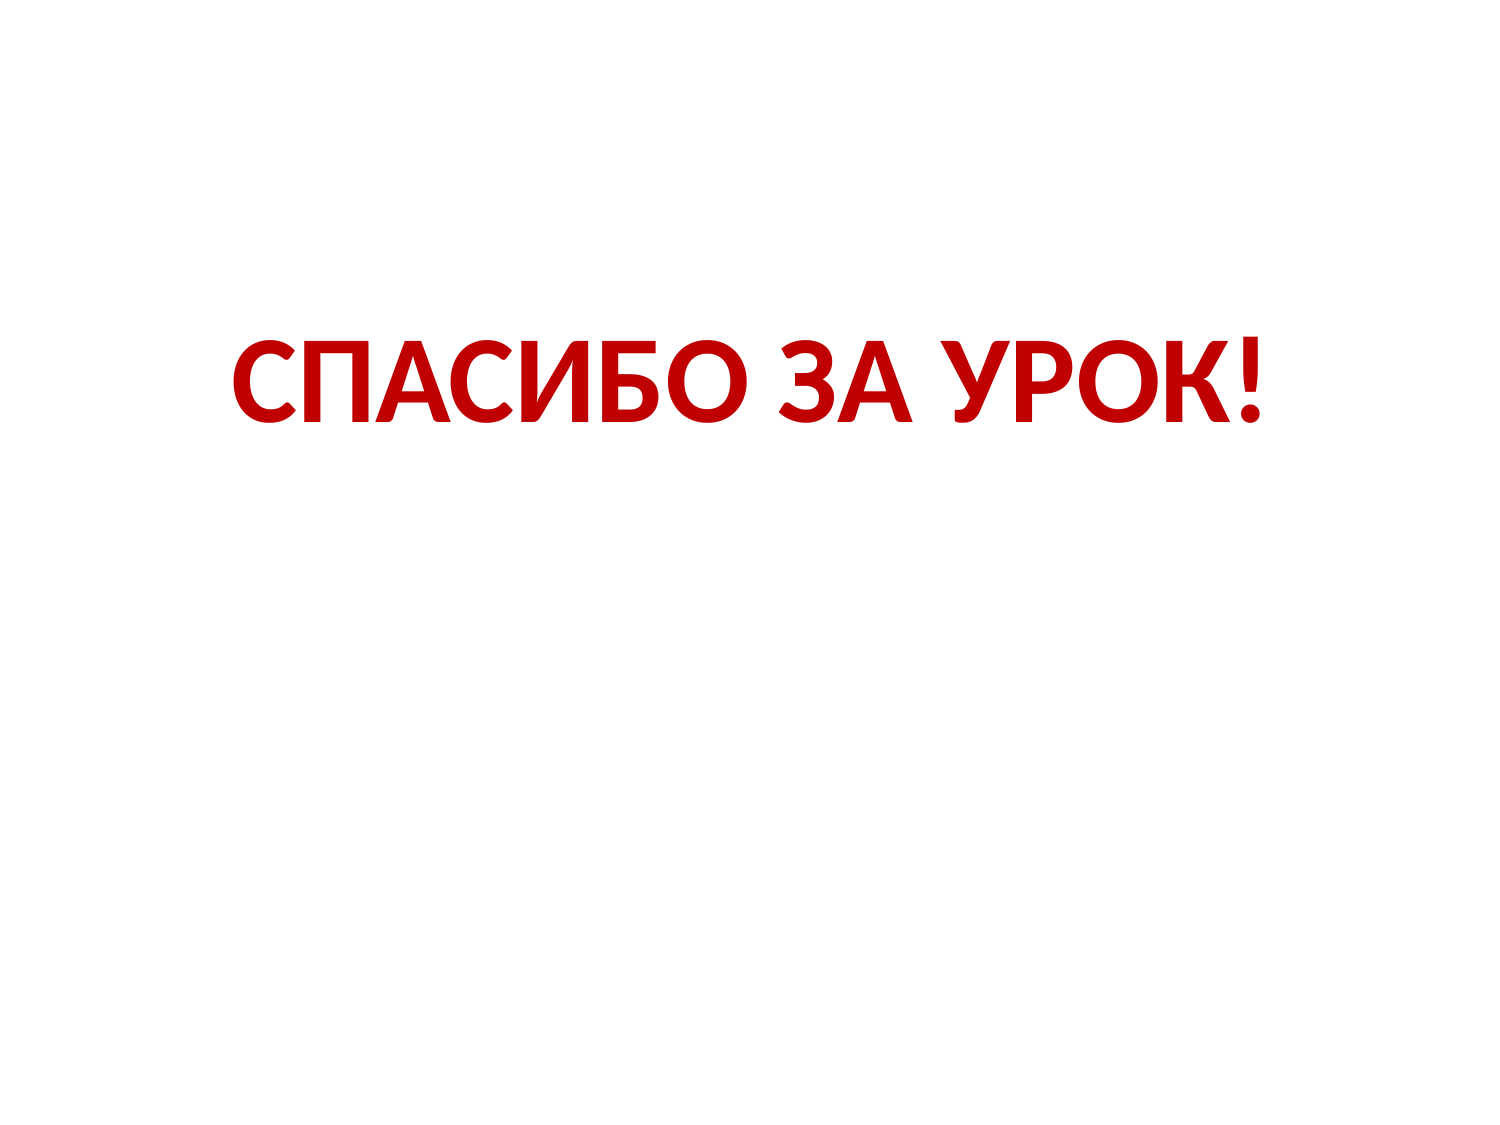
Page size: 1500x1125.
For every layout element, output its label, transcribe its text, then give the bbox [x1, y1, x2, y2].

title Спасибо за урок! [76, 278, 1427, 467]
